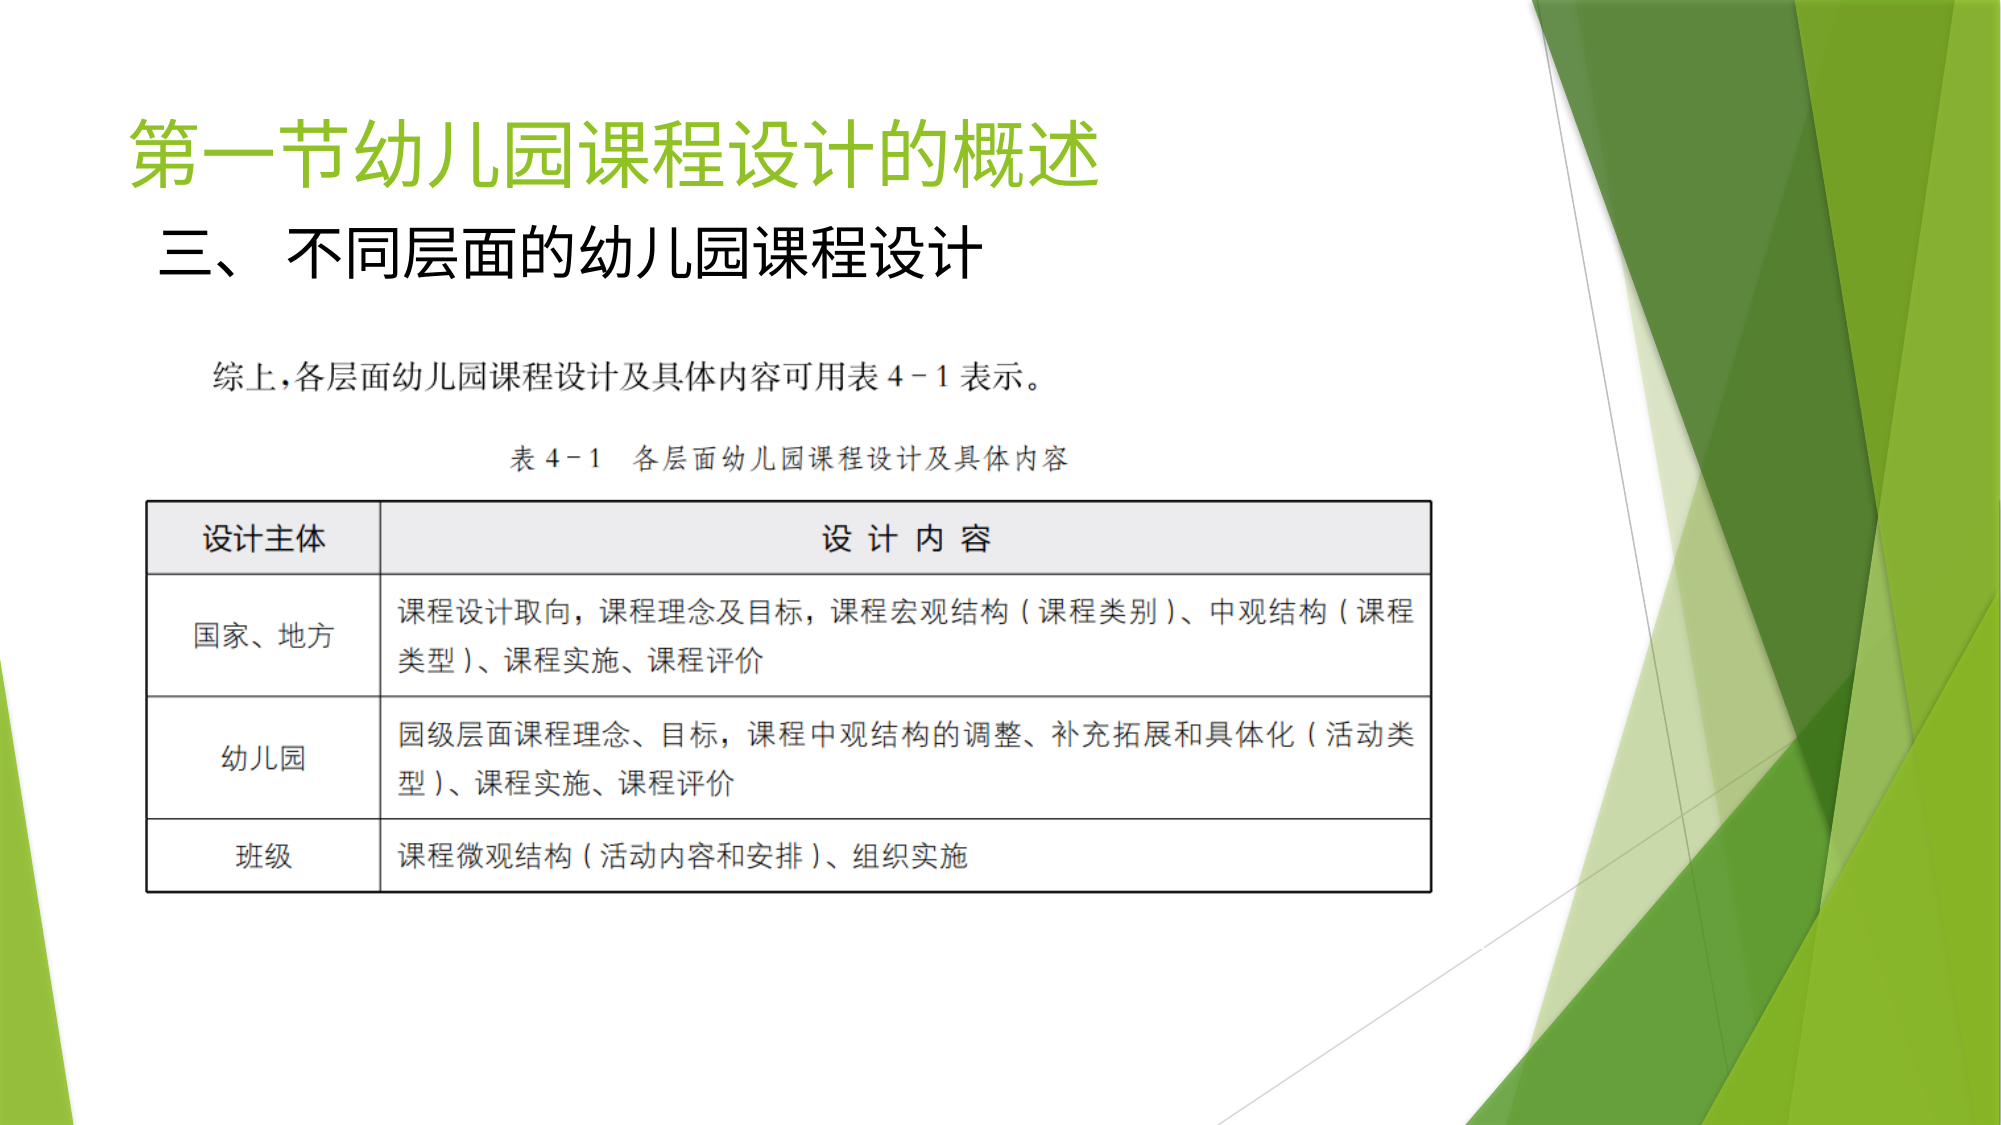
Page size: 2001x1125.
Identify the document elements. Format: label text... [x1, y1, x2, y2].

title 第一节幼儿园课程设计的概述 [111, 99, 1522, 317]
text_box 三、 不同层面的幼儿园课程设计 [141, 208, 1451, 294]
picture [89, 305, 1485, 949]
